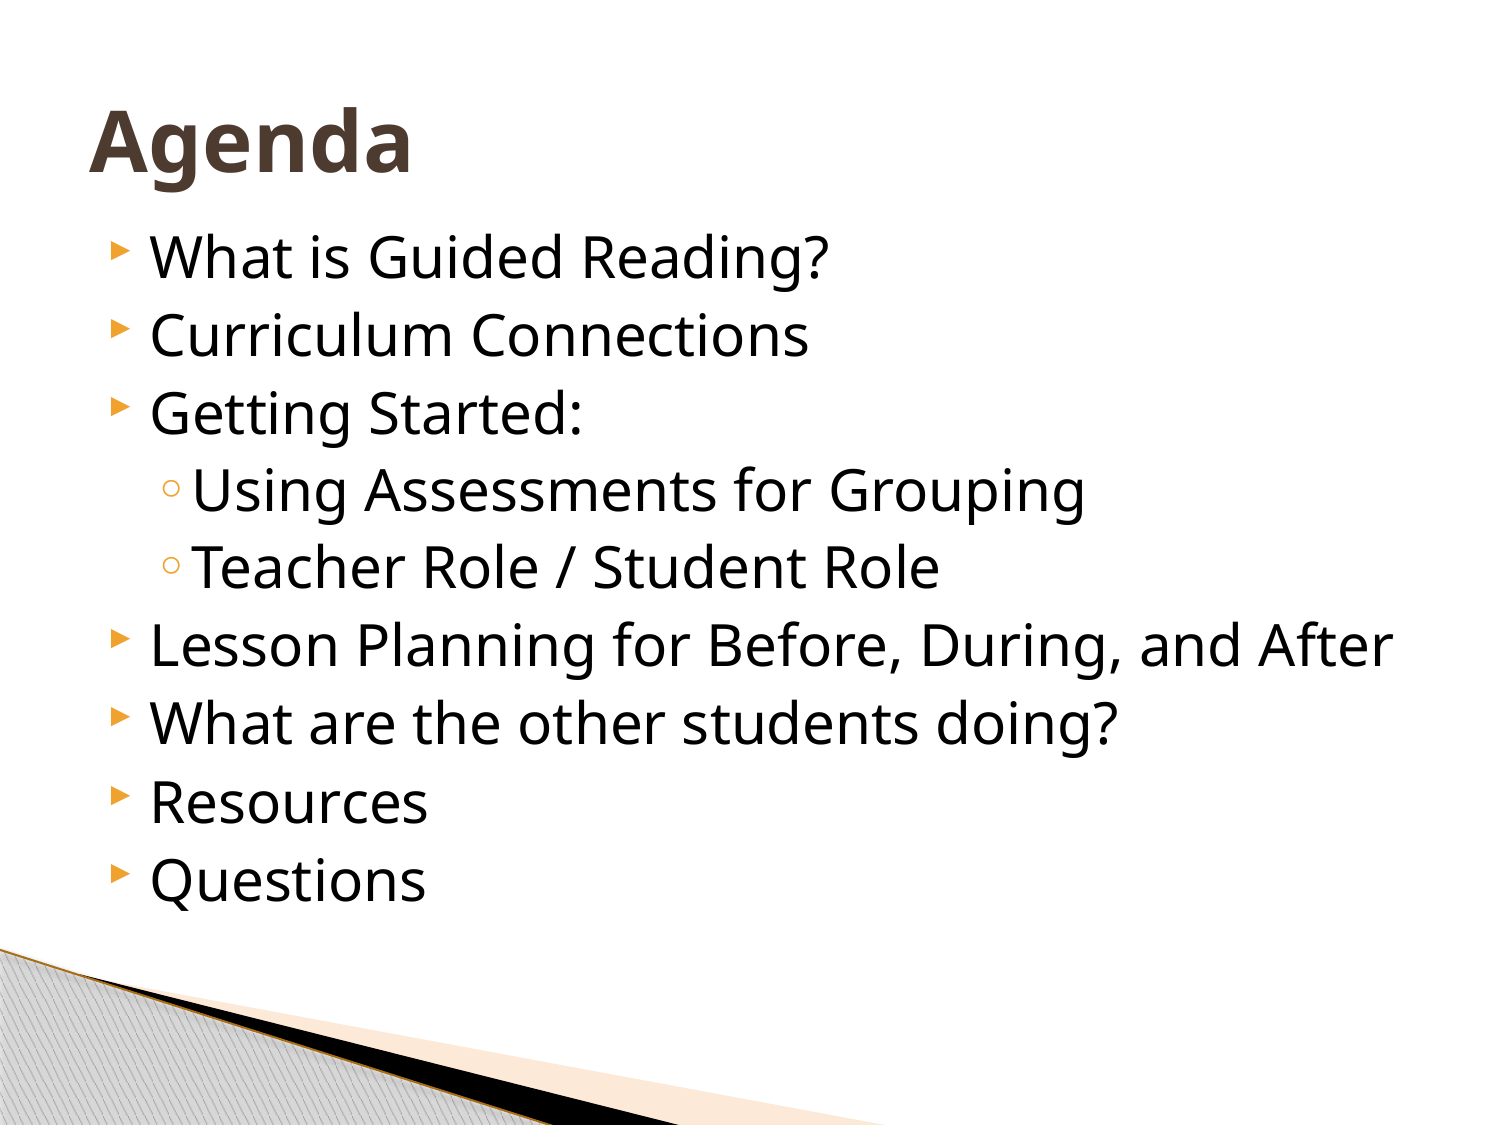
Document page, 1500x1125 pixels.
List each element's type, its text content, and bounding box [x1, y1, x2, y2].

list What is Guided Reading? Curriculum Connections Getting Started: Using Assessments for Grouping Teacher Role / Student Role Lesson Planning for Before, During, and After What are the other students doing? Resources Questions [75, 233, 1425, 986]
title Agenda [75, 45, 1425, 233]
